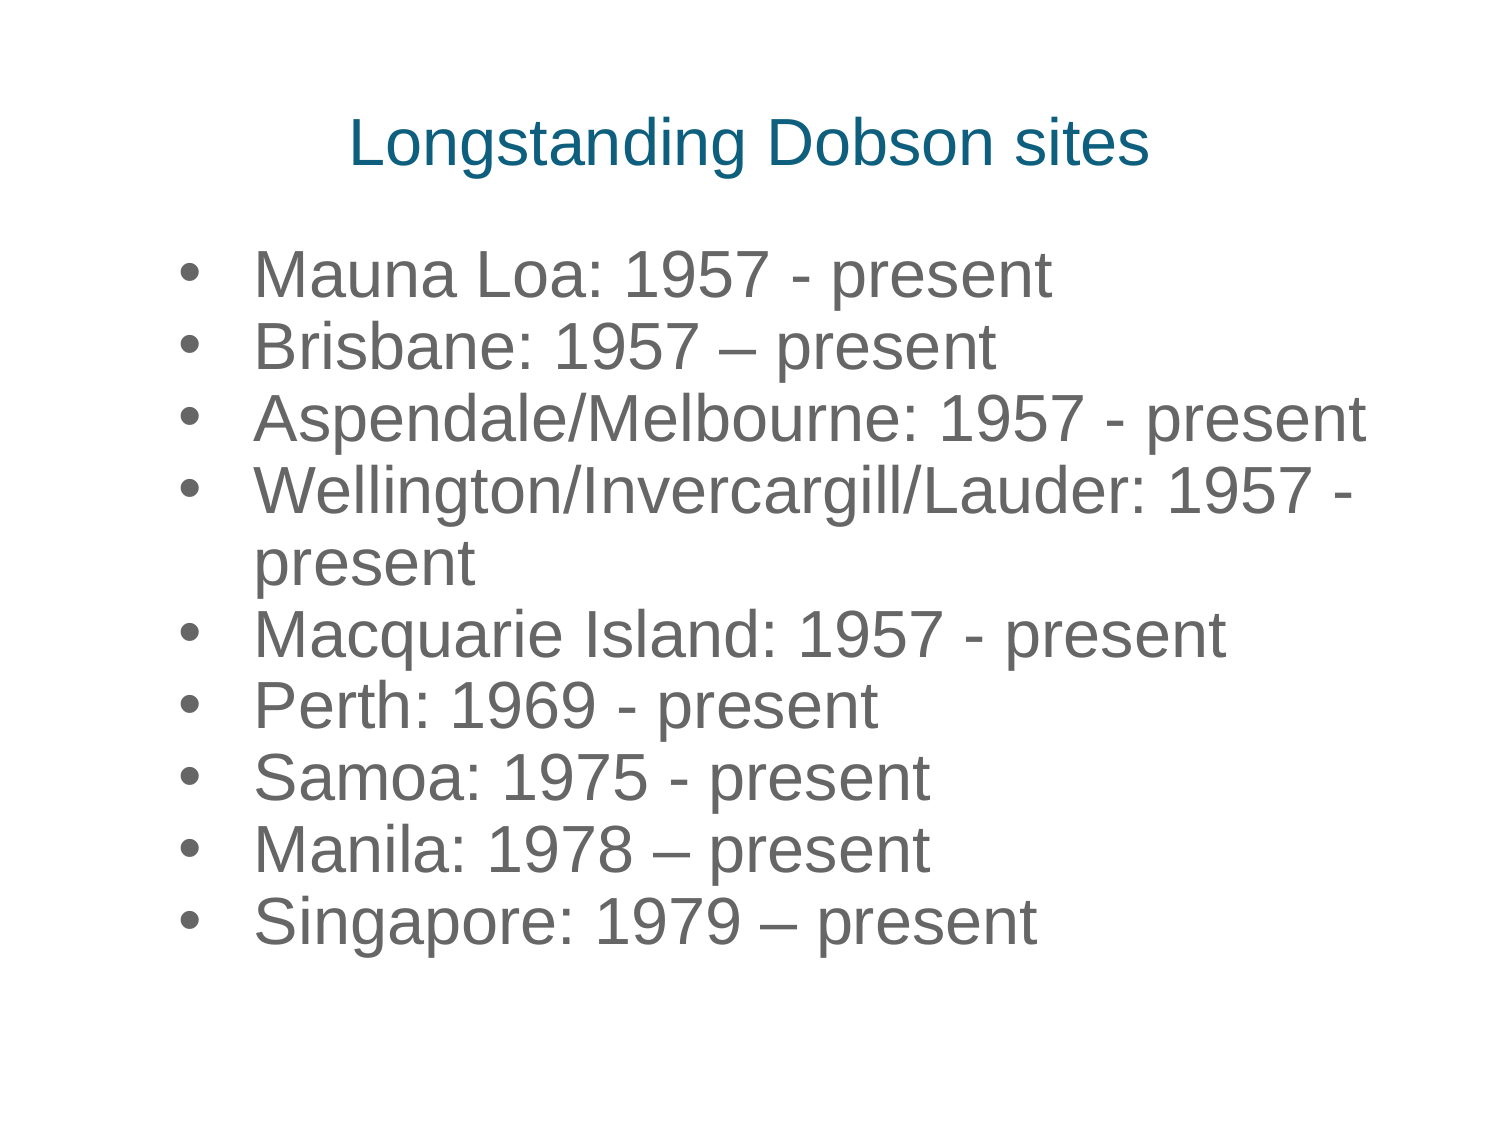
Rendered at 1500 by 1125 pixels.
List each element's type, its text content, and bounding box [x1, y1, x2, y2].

title Longstanding Dobson sites [41, 45, 1459, 233]
text_box Mauna Loa: 1957 - present Brisbane: 1957 – present Aspendale/Melbourne: 1957 - present Wellington/Invercargill/Lauder: 1957 - present Macquarie Island: 1957 - present Perth: 1969 - present Samoa: 1975 - present Manila: 1978 – present Singapore: 1979 – present [164, 232, 1415, 1047]
